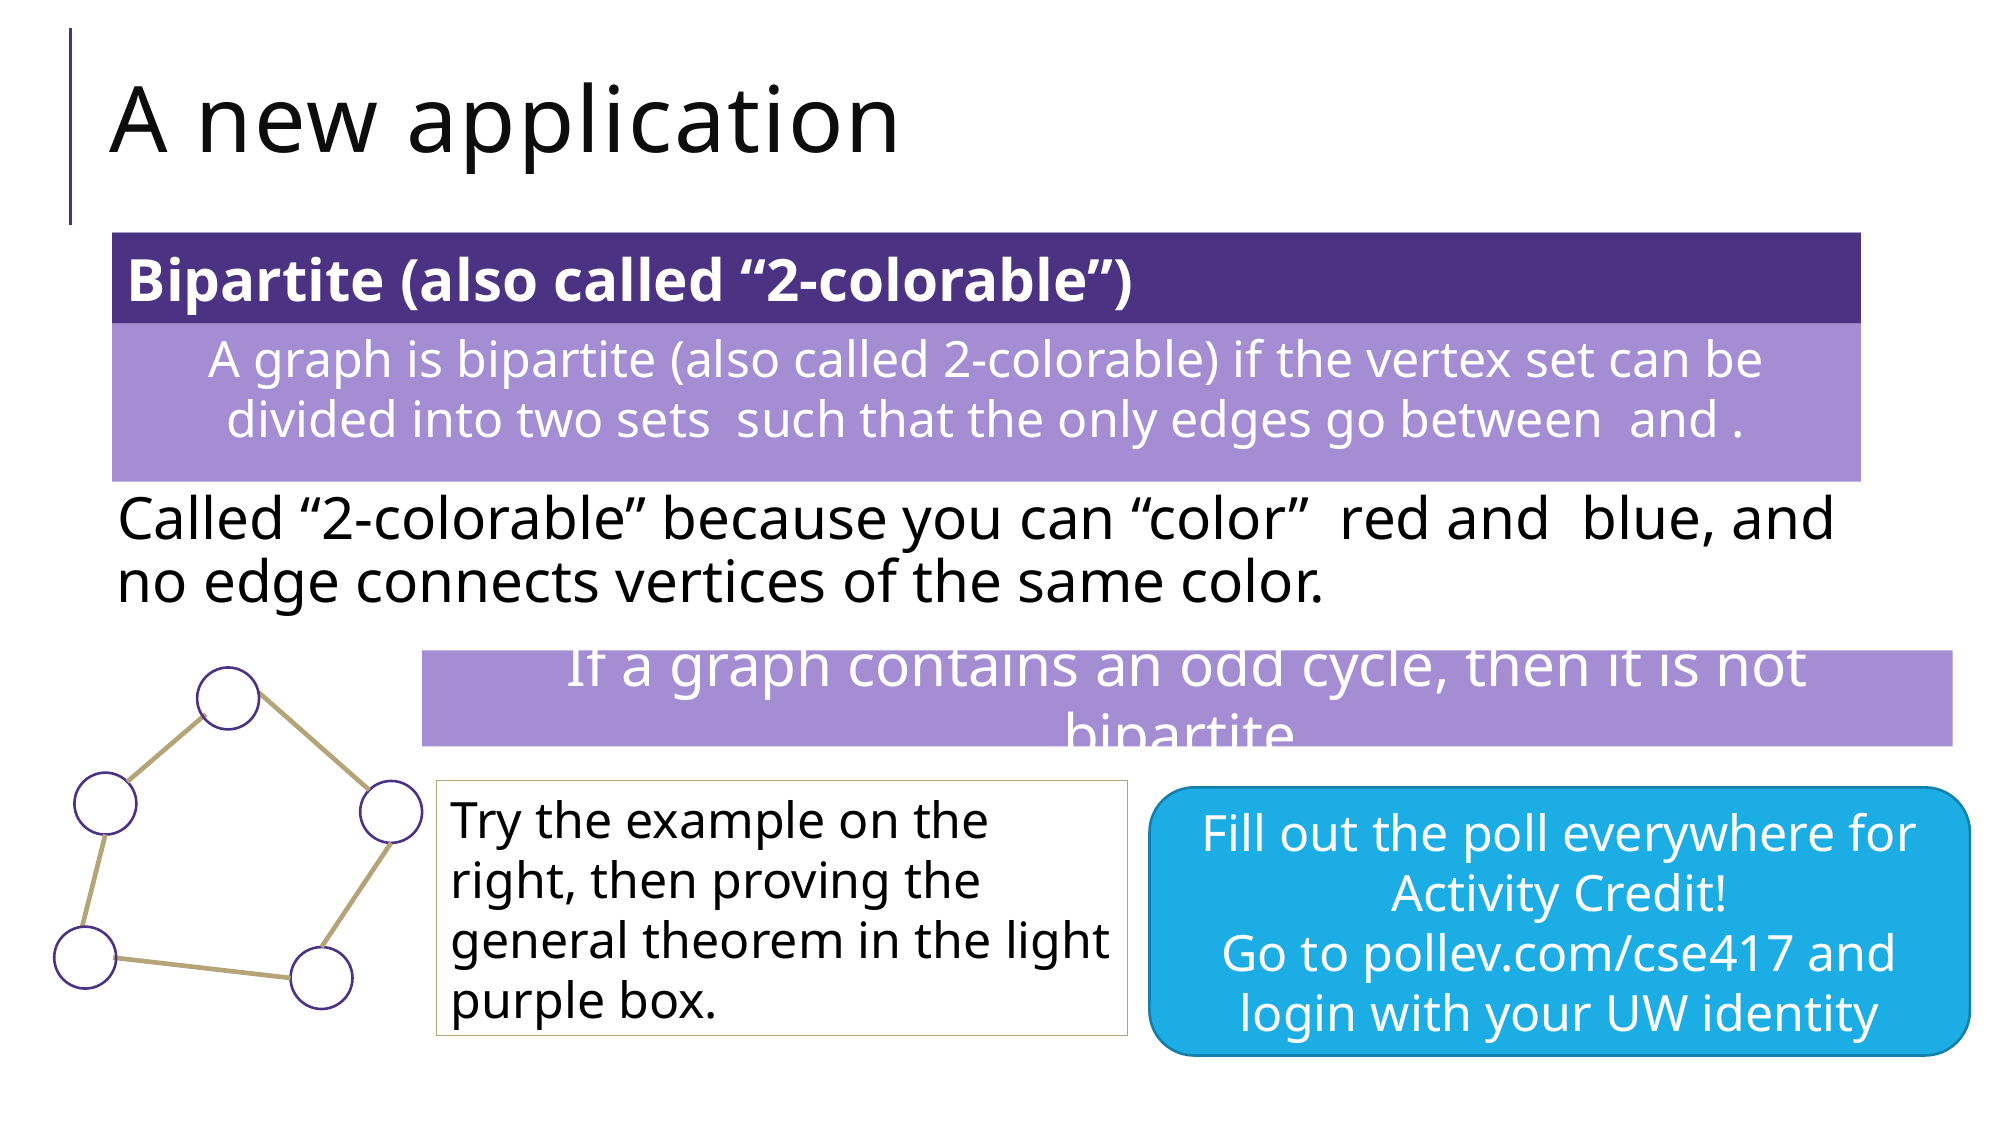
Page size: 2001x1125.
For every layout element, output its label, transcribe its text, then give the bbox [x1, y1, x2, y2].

text_box If a graph contains an odd cycle, then it is not bipartite. [421, 649, 1954, 748]
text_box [53, 667, 423, 1010]
text_box Fill out the poll everywhere for Activity Credit! Go to pollev.com/cse417 and login with your UW identity [1148, 786, 1972, 1057]
text_box Try the example on the right, then proving the general theorem in the light purple box. [436, 780, 1128, 1036]
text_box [111, 232, 1862, 482]
title A new application [94, 43, 1930, 210]
